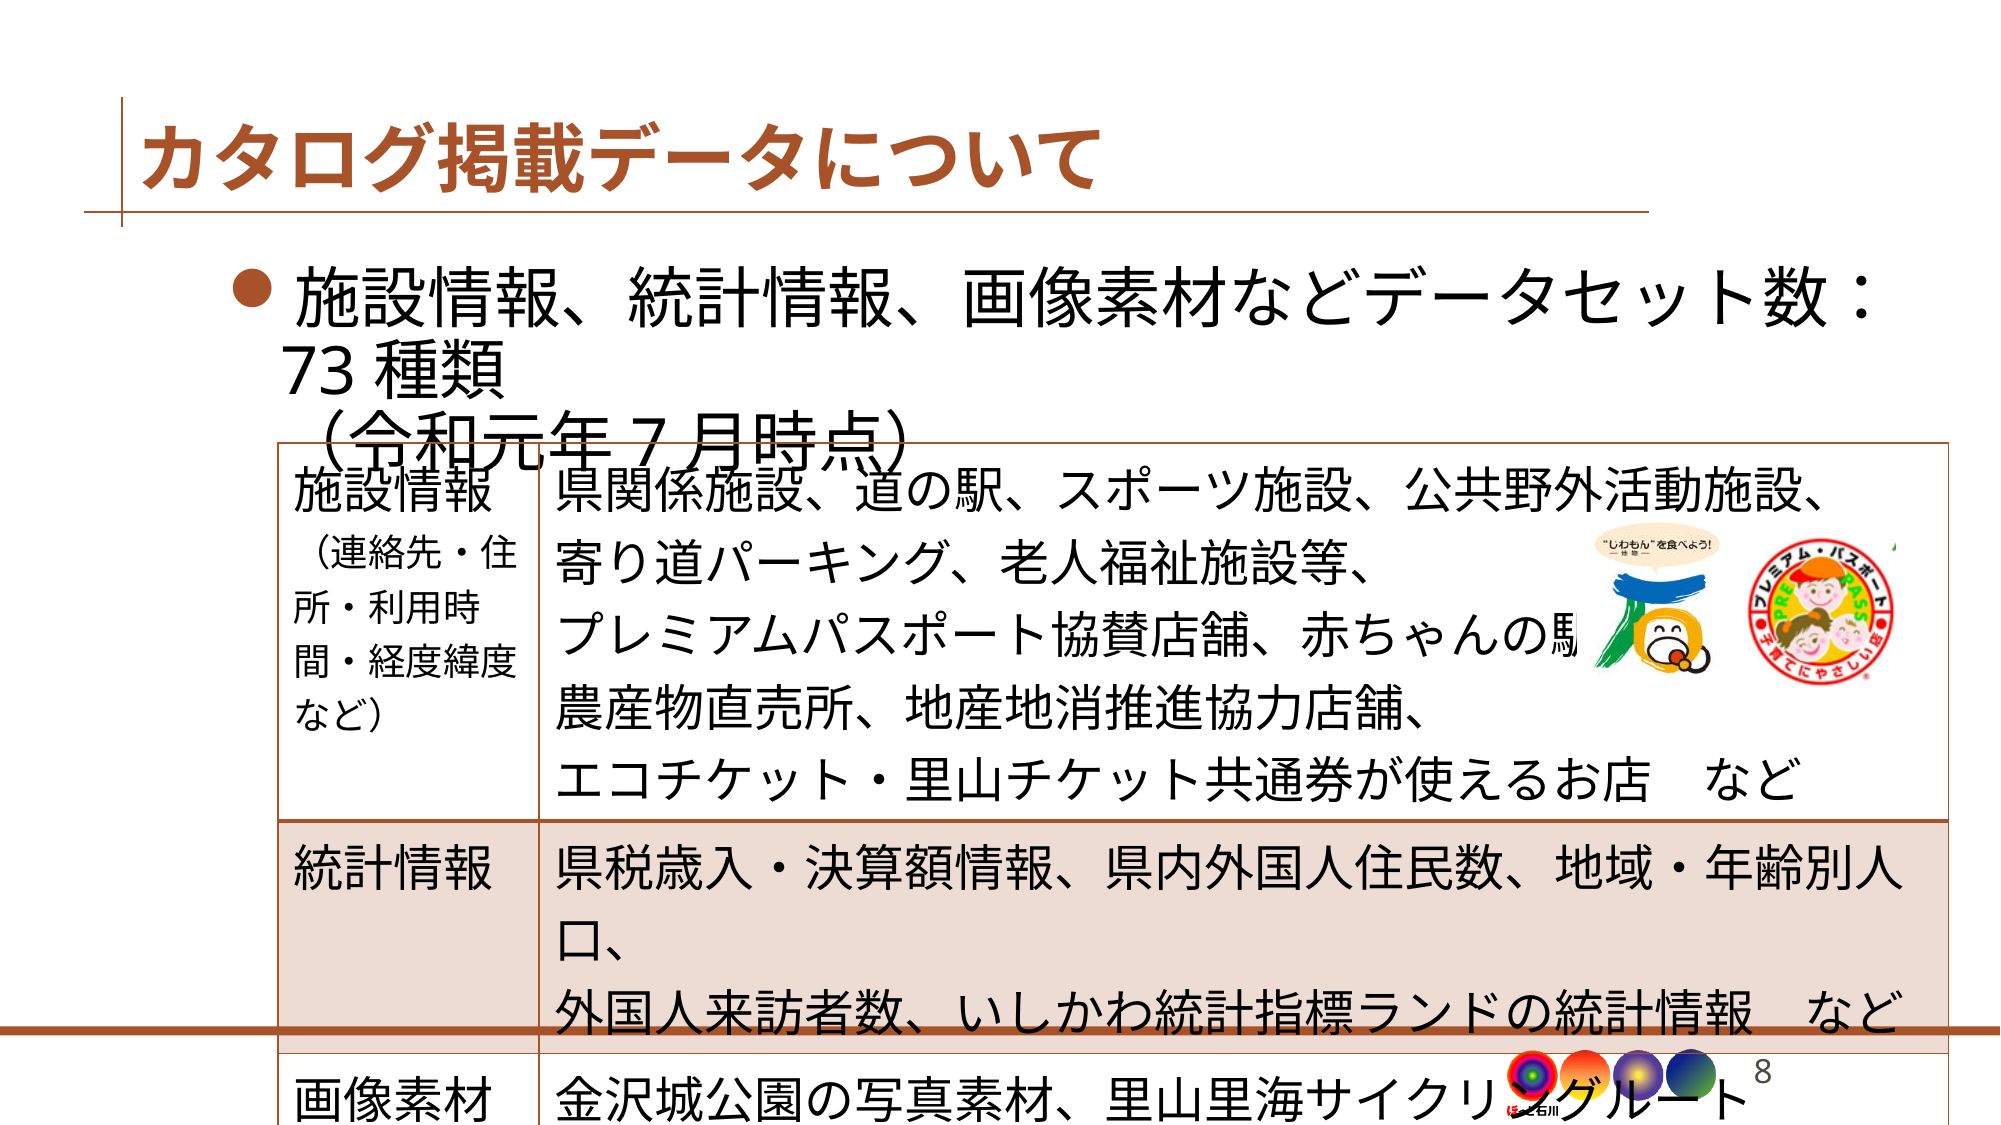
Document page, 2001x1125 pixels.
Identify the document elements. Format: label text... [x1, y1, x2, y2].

list 施設情報、統計情報、画像素材などデータセット数：73種類 （令和元年7月時点） [212, 256, 1949, 996]
table_cell 金沢城公園の写真素材、里山里海サイクリングルート [540, 1054, 1948, 1125]
slide_number 7 [1672, 1053, 1788, 1093]
picture [1577, 516, 1896, 689]
title カタログ掲載データについて [121, 62, 1644, 211]
table_header 県関係施設、道の駅、スポーツ施設、公共野外活動施設、 寄り道パーキング、老人福祉施設等、 プレミアムパスポート協賛店舗、赤ちゃんの駅、 農産物直売所、地産地消推進協力店舗、 エコチケット・里山チケット共通券が使えるお店 など [540, 444, 1948, 819]
table_cell 県税歳入・決算額情報、県内外国人住民数、地域・年齢別人口、 外国人来訪者数、いしかわ統計指標ランドの統計情報 など [540, 823, 1948, 1053]
table_header 施設情報 （連絡先・住所・利用時間・経度緯度など） [279, 444, 538, 819]
table_cell 統計情報 [279, 823, 538, 1053]
table_cell 画像素材 [279, 1054, 538, 1125]
